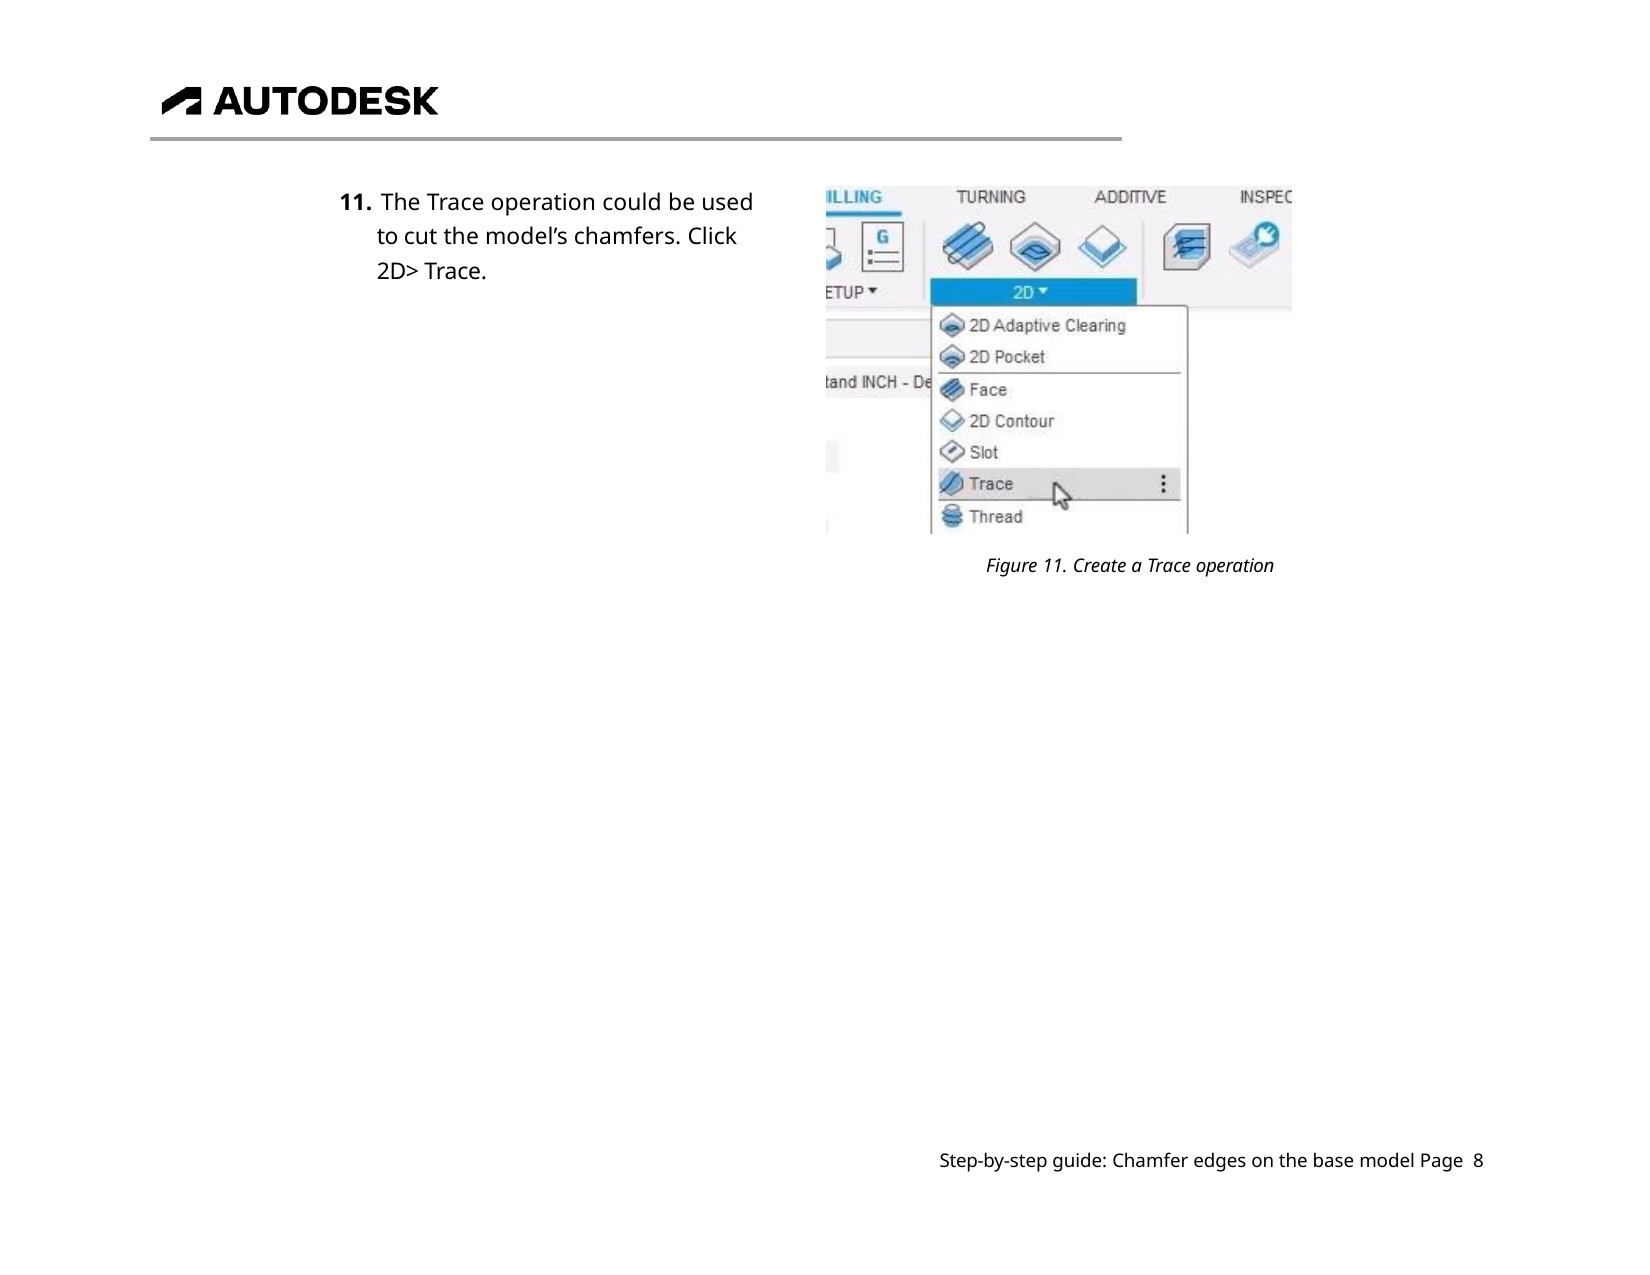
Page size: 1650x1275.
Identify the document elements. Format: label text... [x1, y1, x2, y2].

text_box 11. The Trace operation could be used to cut the model’s chamfers. Click 2D> Trace. [337, 178, 778, 284]
picture [161, 86, 439, 115]
slide_number Step-by-step guide: Chamfer edges on the base model Page 20 [937, 1145, 1509, 1275]
picture [825, 186, 1292, 534]
text_box Figure 11. Create a Trace operation [983, 551, 1294, 577]
